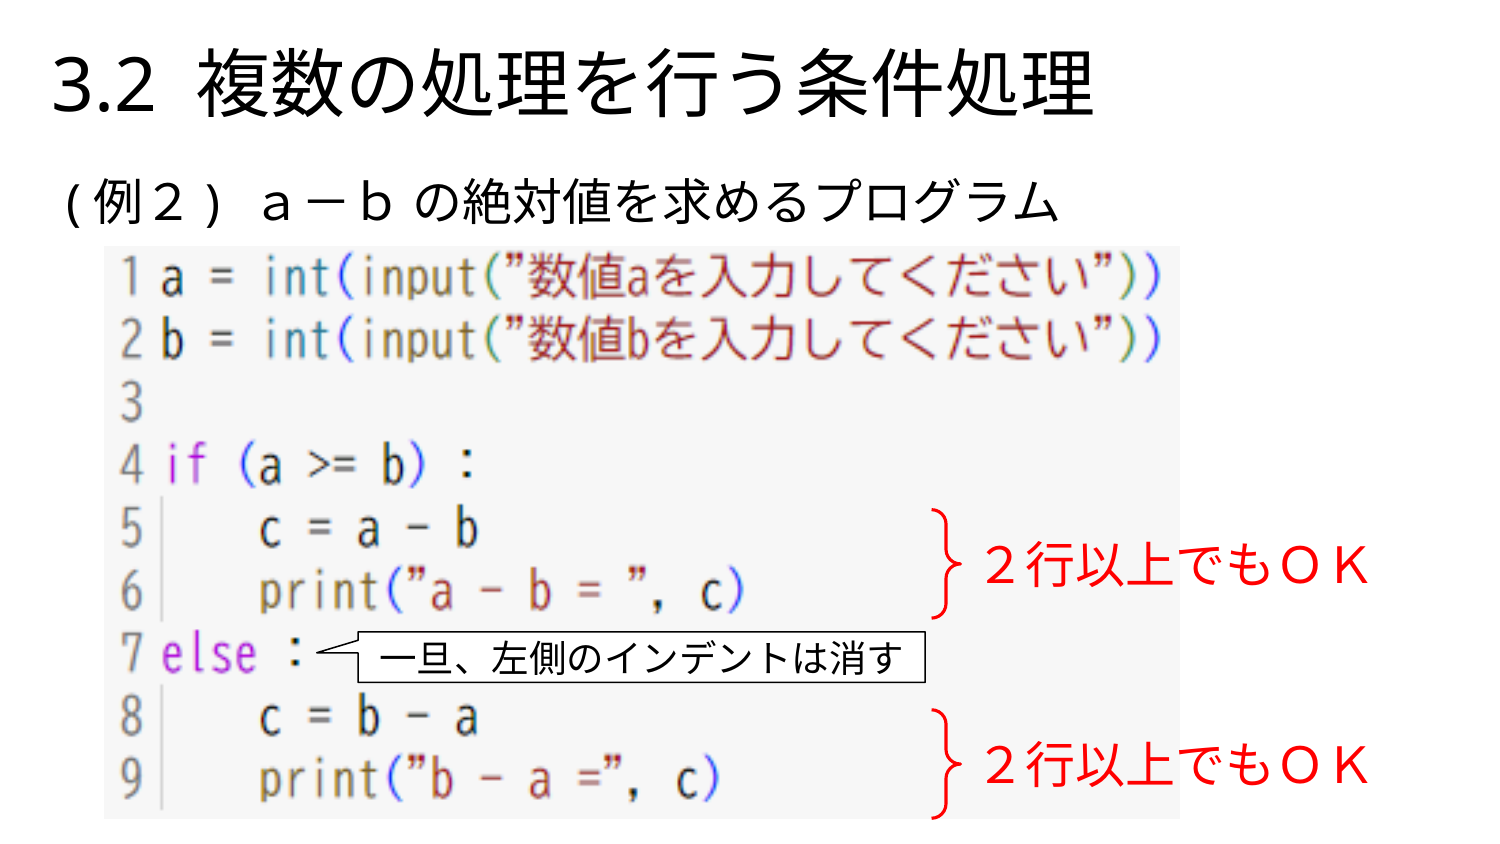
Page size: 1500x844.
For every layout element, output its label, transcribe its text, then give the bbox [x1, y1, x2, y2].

text_box ２行以上でもＯＫ [1185, 718, 1394, 809]
text_box (例２) [51, 155, 236, 246]
text_box ２行以上でもＯＫ [1185, 518, 1394, 609]
picture [103, 246, 1180, 819]
text_box ａ－ｂ の絶対値を求めるプログラム [236, 155, 1107, 244]
title 3.2 複数の処理を行う条件処理 [36, 21, 1481, 131]
